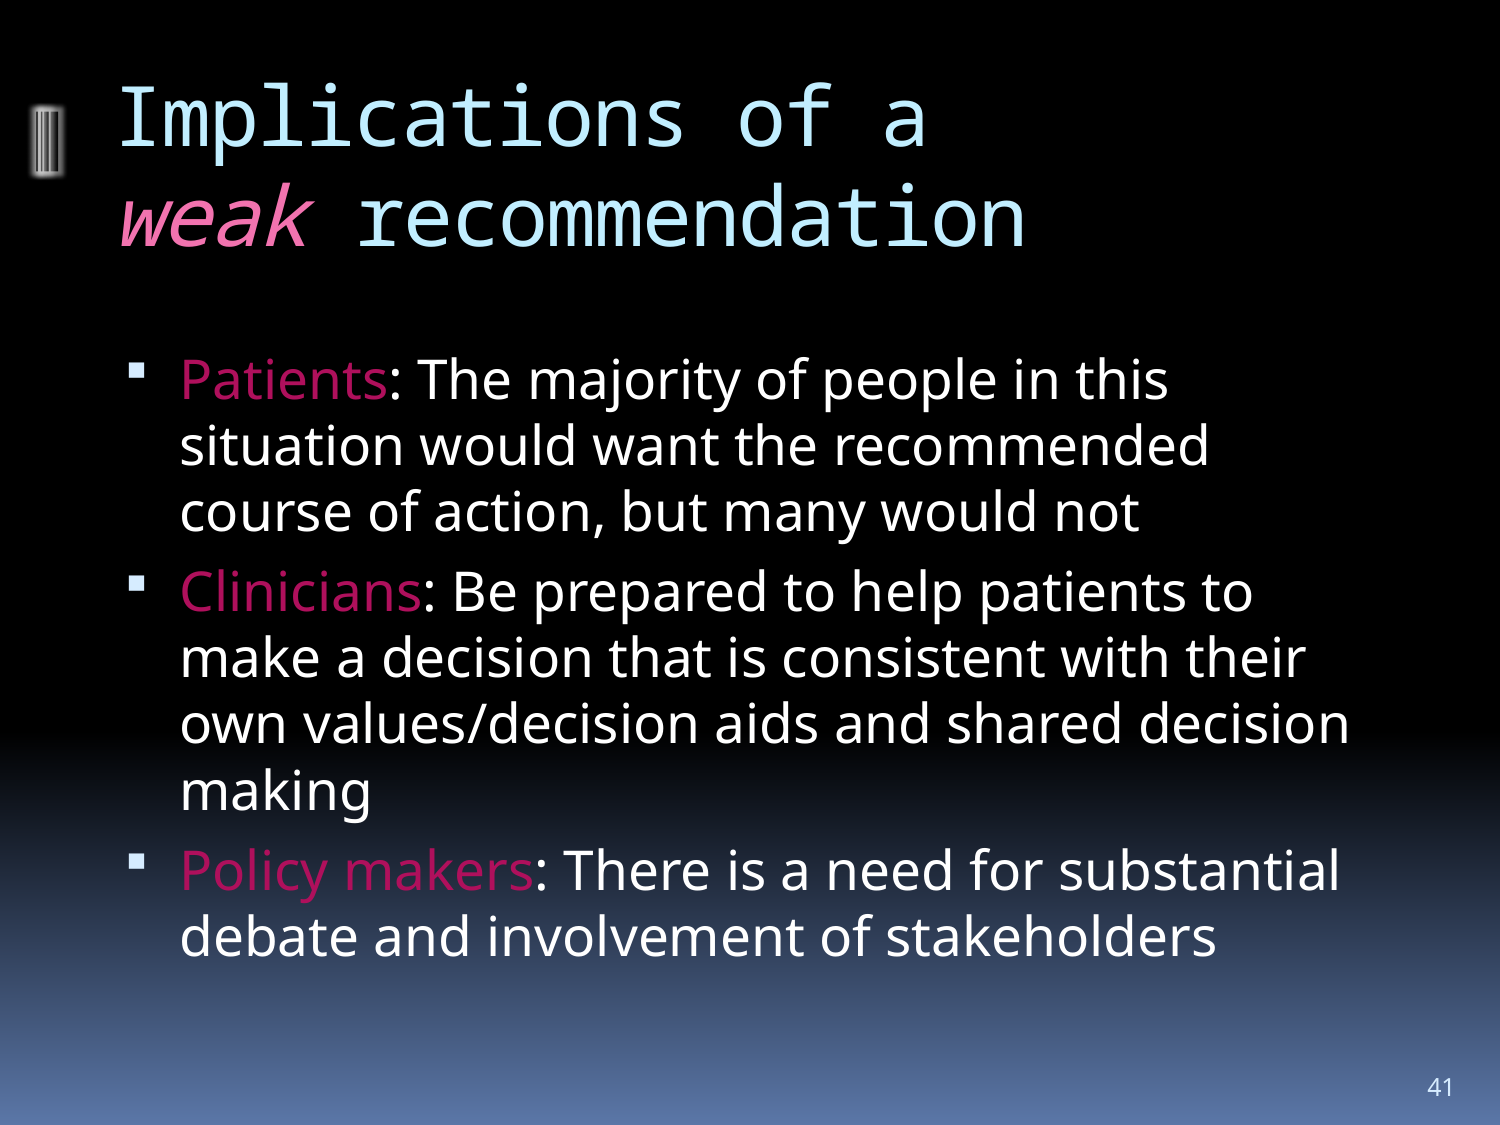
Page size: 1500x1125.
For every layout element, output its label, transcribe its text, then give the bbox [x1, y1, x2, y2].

list Patients: The majority of people in this situation would want the recommended course of action, but many would not Clinicians: Be prepared to help patients to make a decision that is consistent with their own values/decision aids and shared decision making Policy makers: There is a need for substantial debate and involvement of stakeholders [99, 337, 1376, 988]
slide_number 41 [1412, 1052, 1488, 1113]
title Implications of a weak recommendation [99, 56, 1400, 263]
